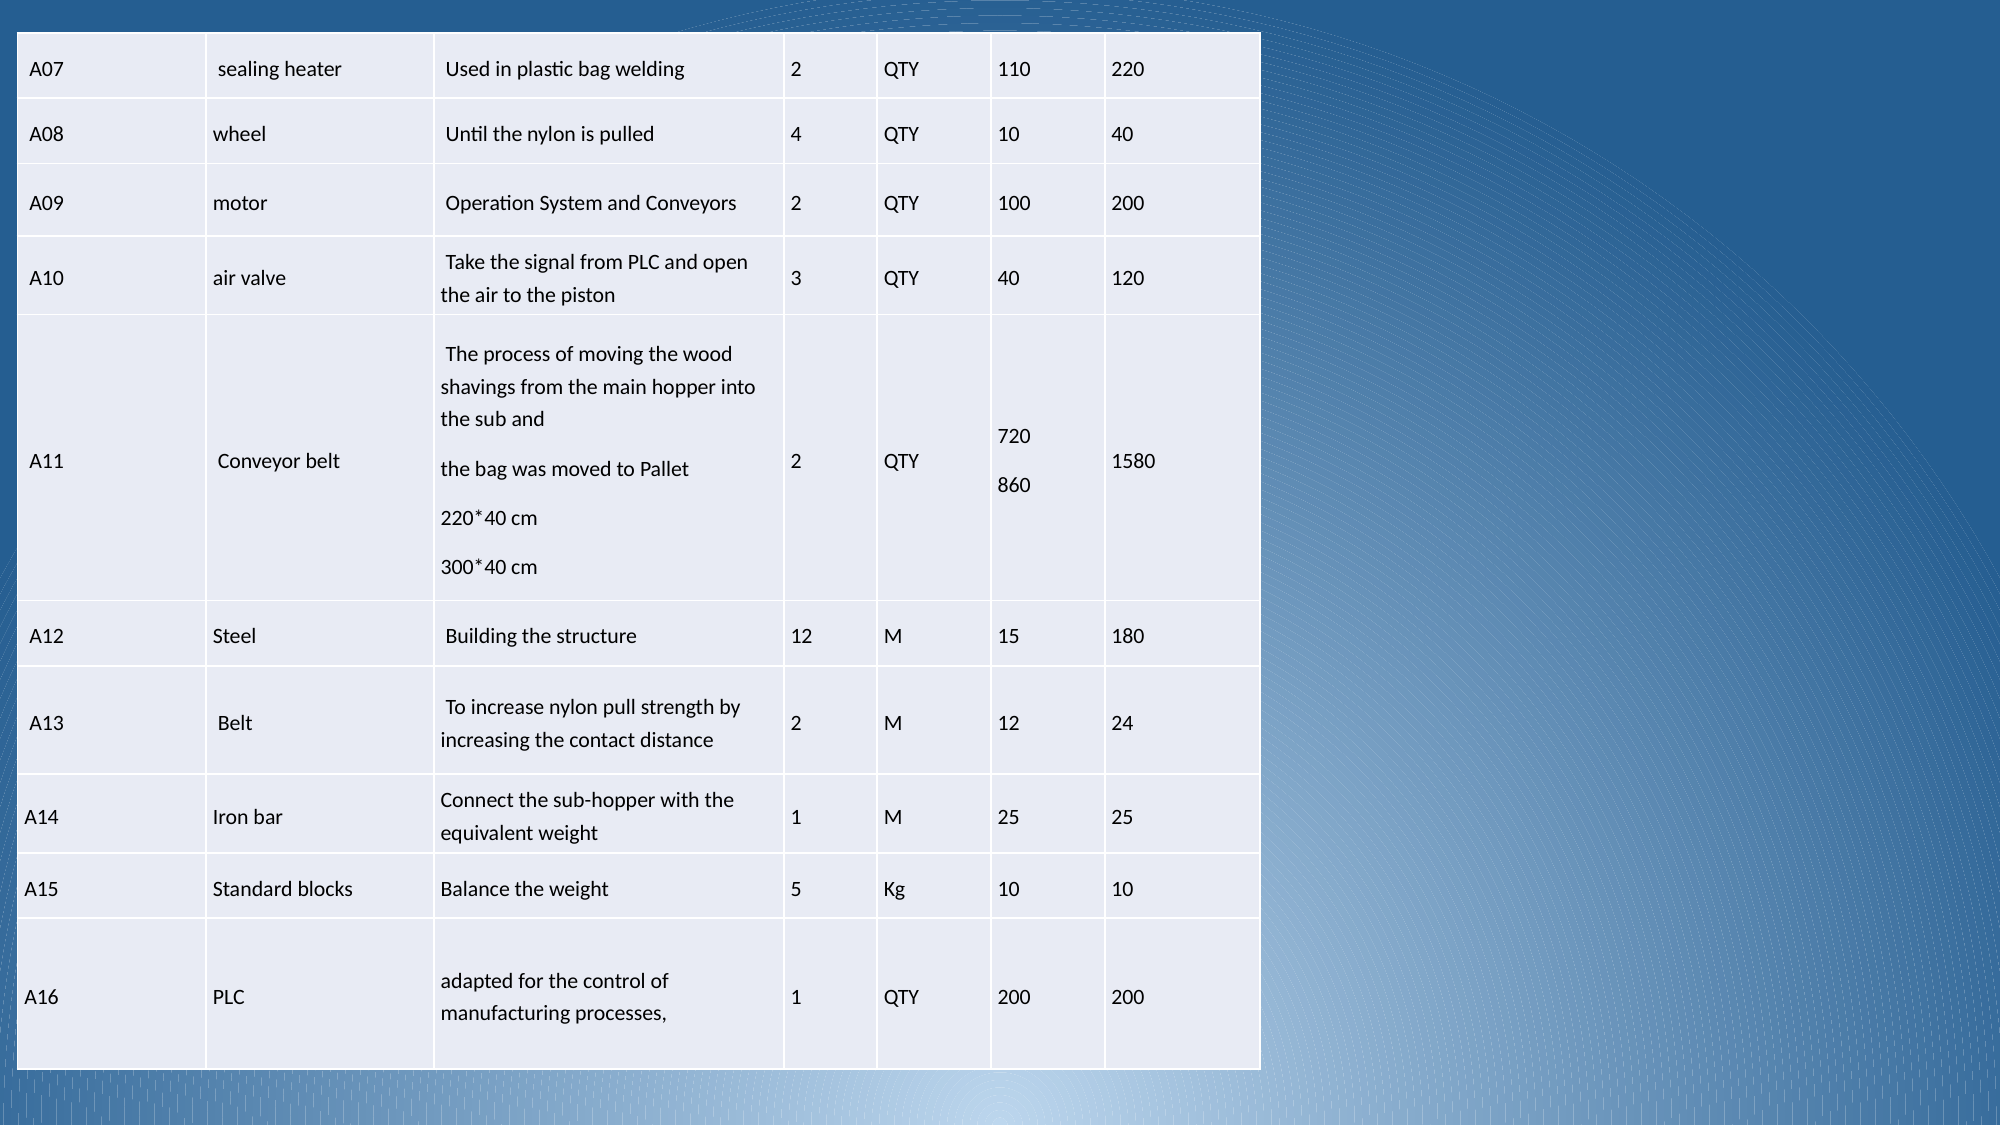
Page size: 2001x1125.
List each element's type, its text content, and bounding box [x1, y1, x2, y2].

table_cell air valve [207, 237, 433, 314]
table_cell A16 [18, 919, 205, 1068]
table_cell QTY [878, 315, 990, 600]
table_cell Building the structure [435, 601, 783, 665]
table_cell 4 [785, 99, 876, 163]
table_cell Kg [878, 854, 990, 917]
table_cell PLC [207, 919, 433, 1068]
table_cell 1 [785, 919, 876, 1068]
table_cell 3 [785, 237, 876, 314]
table_cell 200 [1106, 919, 1259, 1068]
table_cell 12 [992, 667, 1104, 773]
table_cell QTY [878, 919, 990, 1068]
table_header QTY [878, 34, 990, 97]
table_cell A14 [18, 775, 205, 852]
table_cell QTY [878, 164, 990, 235]
table_cell Conveyor belt [207, 315, 433, 600]
text_box [1261, 219, 1365, 309]
table_cell The process of moving the wood shavings from the main hopper into the sub and the bag was moved to Pallet 220*40 cm 300*40 cm [435, 315, 783, 600]
table_cell Steel [207, 601, 433, 665]
table_cell A11 [18, 315, 205, 600]
table_cell 2 [785, 164, 876, 235]
table_cell A09 [18, 164, 205, 235]
table_header 2 [785, 34, 876, 97]
table_cell 200 [992, 919, 1104, 1068]
table_cell 200 [1106, 164, 1259, 235]
table_cell 25 [992, 775, 1104, 852]
table_cell 40 [1106, 99, 1259, 163]
table_cell 15 [992, 601, 1104, 665]
table_cell Belt [207, 667, 433, 773]
table_cell 2 [785, 315, 876, 600]
table_header 220 [1106, 34, 1259, 97]
table_header 110 [992, 34, 1104, 97]
table_cell motor [207, 164, 433, 235]
table_cell A15 [18, 854, 205, 917]
table_cell A12 [18, 601, 205, 665]
table_cell QTY [878, 237, 990, 314]
table_cell Balance the weight [435, 854, 783, 917]
table_cell 10 [992, 99, 1104, 163]
table_cell To increase nylon pull strength by increasing the contact distance [435, 667, 783, 773]
table_cell Iron bar [207, 775, 433, 852]
table_cell Until the nylon is pulled [435, 99, 783, 163]
table_cell 1580 [1106, 315, 1259, 600]
table_cell A08 [18, 99, 205, 163]
table_cell Standard blocks [207, 854, 433, 917]
table_cell 12 [785, 601, 876, 665]
table_cell Take the signal from PLC and open the air to the piston [435, 237, 783, 314]
table_cell 180 [1106, 601, 1259, 665]
table_cell 120 [1106, 237, 1259, 314]
table_cell M [878, 775, 990, 852]
table_cell M [878, 667, 990, 773]
table_cell 720 860 [992, 315, 1104, 600]
table_cell A10 [18, 237, 205, 314]
table_cell Connect the sub-hopper with the equivalent weight [435, 775, 783, 852]
table_cell 24 [1106, 667, 1259, 773]
table_cell 5 [785, 854, 876, 917]
table_cell wheel [207, 99, 433, 163]
table_cell adapted for the control of manufacturing processes, [435, 919, 783, 1068]
table_cell 2 [785, 667, 876, 773]
table_cell 25 [1106, 775, 1259, 852]
table_cell 10 [992, 854, 1104, 917]
table_cell 100 [992, 164, 1104, 235]
table_cell 10 [1106, 854, 1259, 917]
table_cell Operation System and Conveyors [435, 164, 783, 235]
table_cell 1 [785, 775, 876, 852]
table_header A07 [18, 34, 205, 97]
table_cell 40 [992, 237, 1104, 314]
table_cell QTY [878, 99, 990, 163]
table_cell M [878, 601, 990, 665]
table_cell A13 [18, 667, 205, 773]
table_header sealing heater [207, 34, 433, 97]
table_header Used in plastic bag welding [435, 34, 783, 97]
